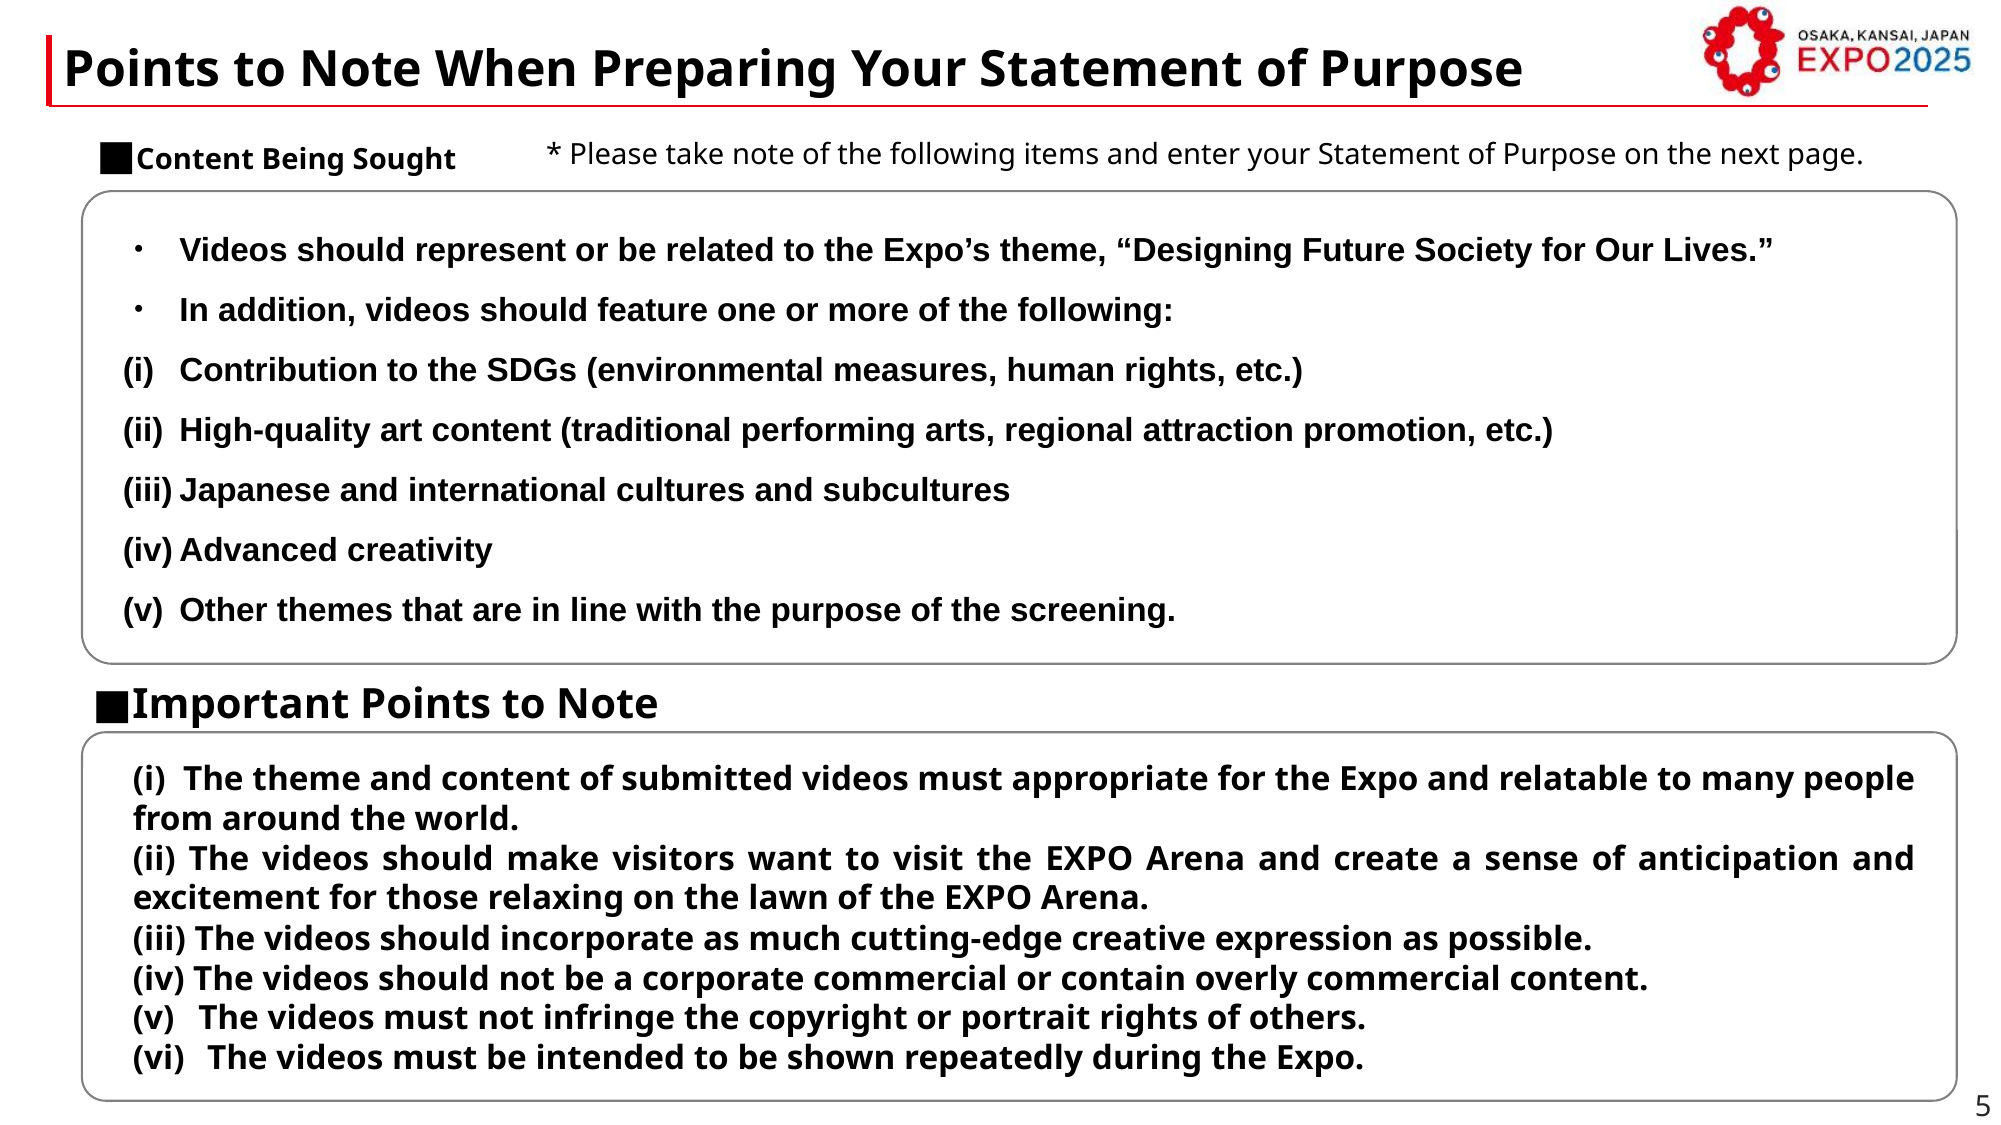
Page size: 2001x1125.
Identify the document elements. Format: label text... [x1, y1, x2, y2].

text_box [80, 190, 1958, 665]
text_box * Please take note of the following items and enter your Statement of Purpose on the next page. [531, 128, 1880, 178]
text_box [80, 731, 1958, 1102]
title Points to Note When Preparing Your Statement of Purpose [48, 36, 1669, 239]
slide_number 5 [1637, 1089, 1992, 1125]
picture [1690, 0, 1986, 102]
text_box (i) The theme and content of submitted videos must appropriate for the Expo and relatable to many people from around the world. (ii) The videos should make visitors want to visit the EXPO Arena and create a sense of anticipation and excitement for those relaxing on the lawn of the EXPO Arena. (iii) The videos should incorporate as much cutting-edge creative expression as possible. (iv) The videos should not be a corporate commercial or contain overly commercial content. The videos must not infringe the copyright or portrait rights of others. The videos must be intended to be shown repeatedly during the Expo. [118, 749, 1933, 1084]
text_box Videos should represent or be related to the Expo’s theme, “Designing Future Society for Our Lives.” In addition, videos should feature one or more of the following: Contribution to the SDGs (environmental measures, human rights, etc.) High-quality art content (traditional performing arts, regional attraction promotion, etc.) Japanese and international cultures and subcultures Advanced creativity Other themes that are in line with the purpose of the screening. [108, 201, 1892, 635]
text_box ■Content Being Sought [81, 118, 528, 186]
text_box ■Important Points to Note [77, 667, 1788, 735]
